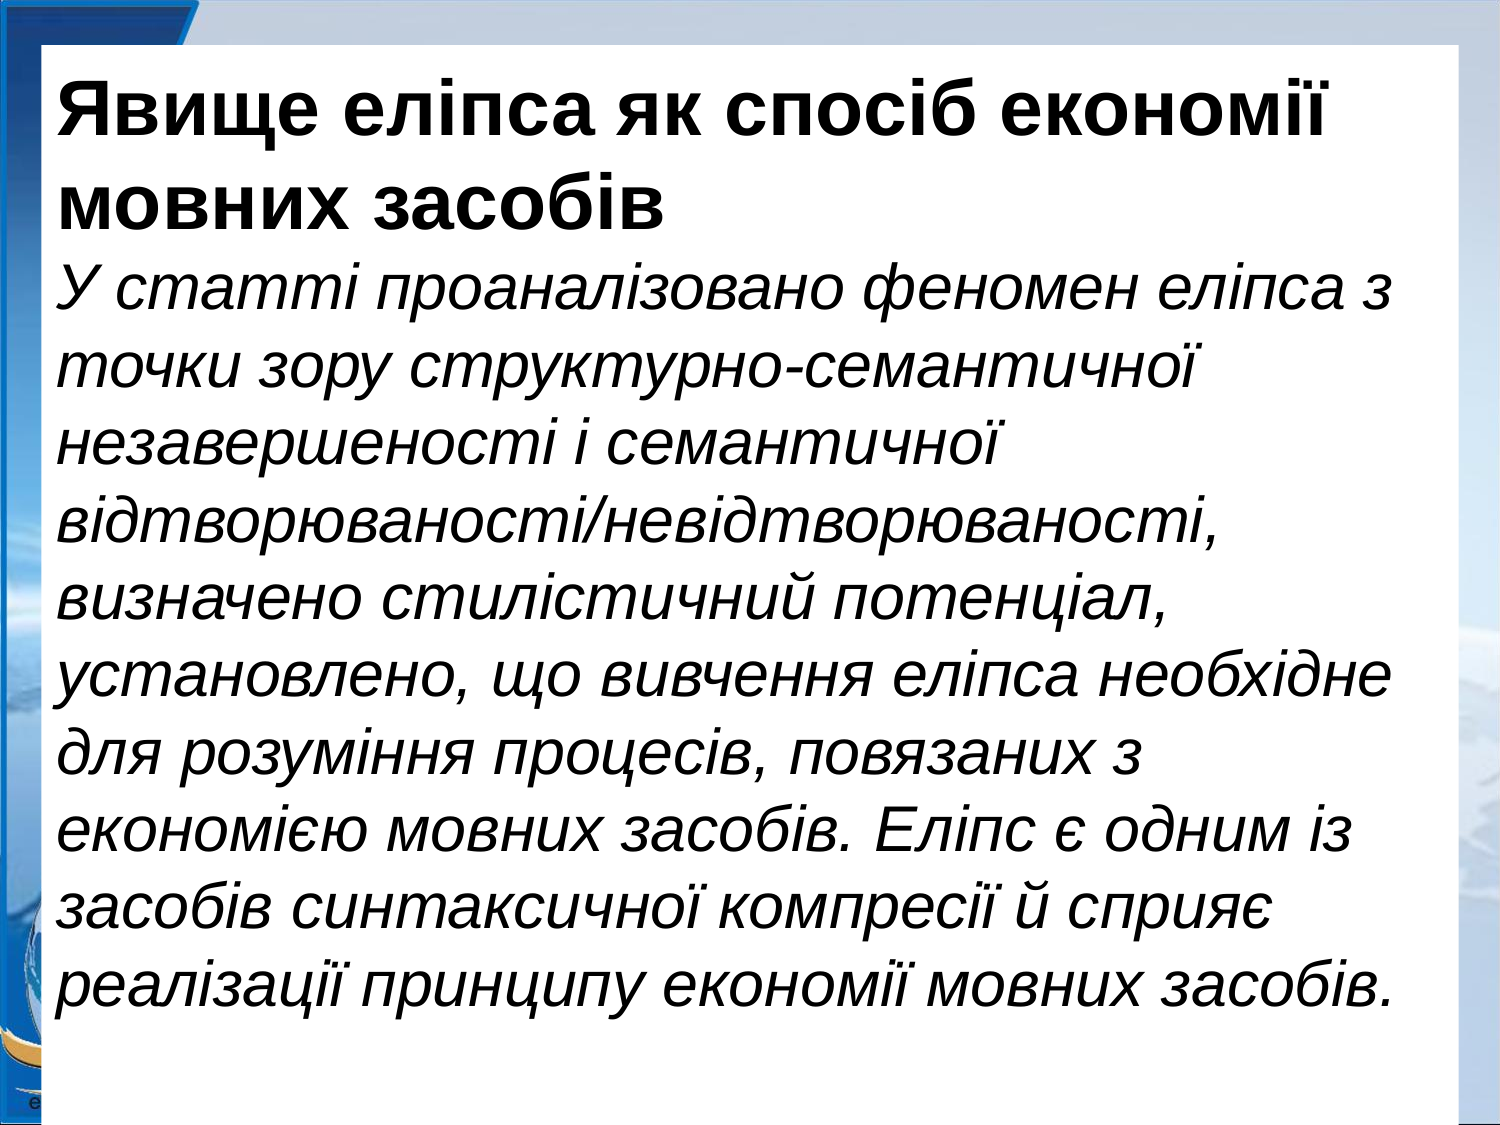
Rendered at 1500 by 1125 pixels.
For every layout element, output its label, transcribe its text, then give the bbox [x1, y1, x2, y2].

title Явище еліпса як спосіб економії мовних засобів У статті проаналізовано феномен еліпса з точки зору структурно-семантичної незавершеності і семантичної відтворюваності/невідтворюваності, визначено стилістичний потенціал, установлено, що вивчення еліпса необхідне для розуміння процесів, повязаних з економією мовних засобів. Еліпс є одним із засобів синтаксичної компресії й сприяє реалізації принципу економії мовних засобів. [41, 45, 1459, 1125]
picture [0, 0, 1500, 1125]
